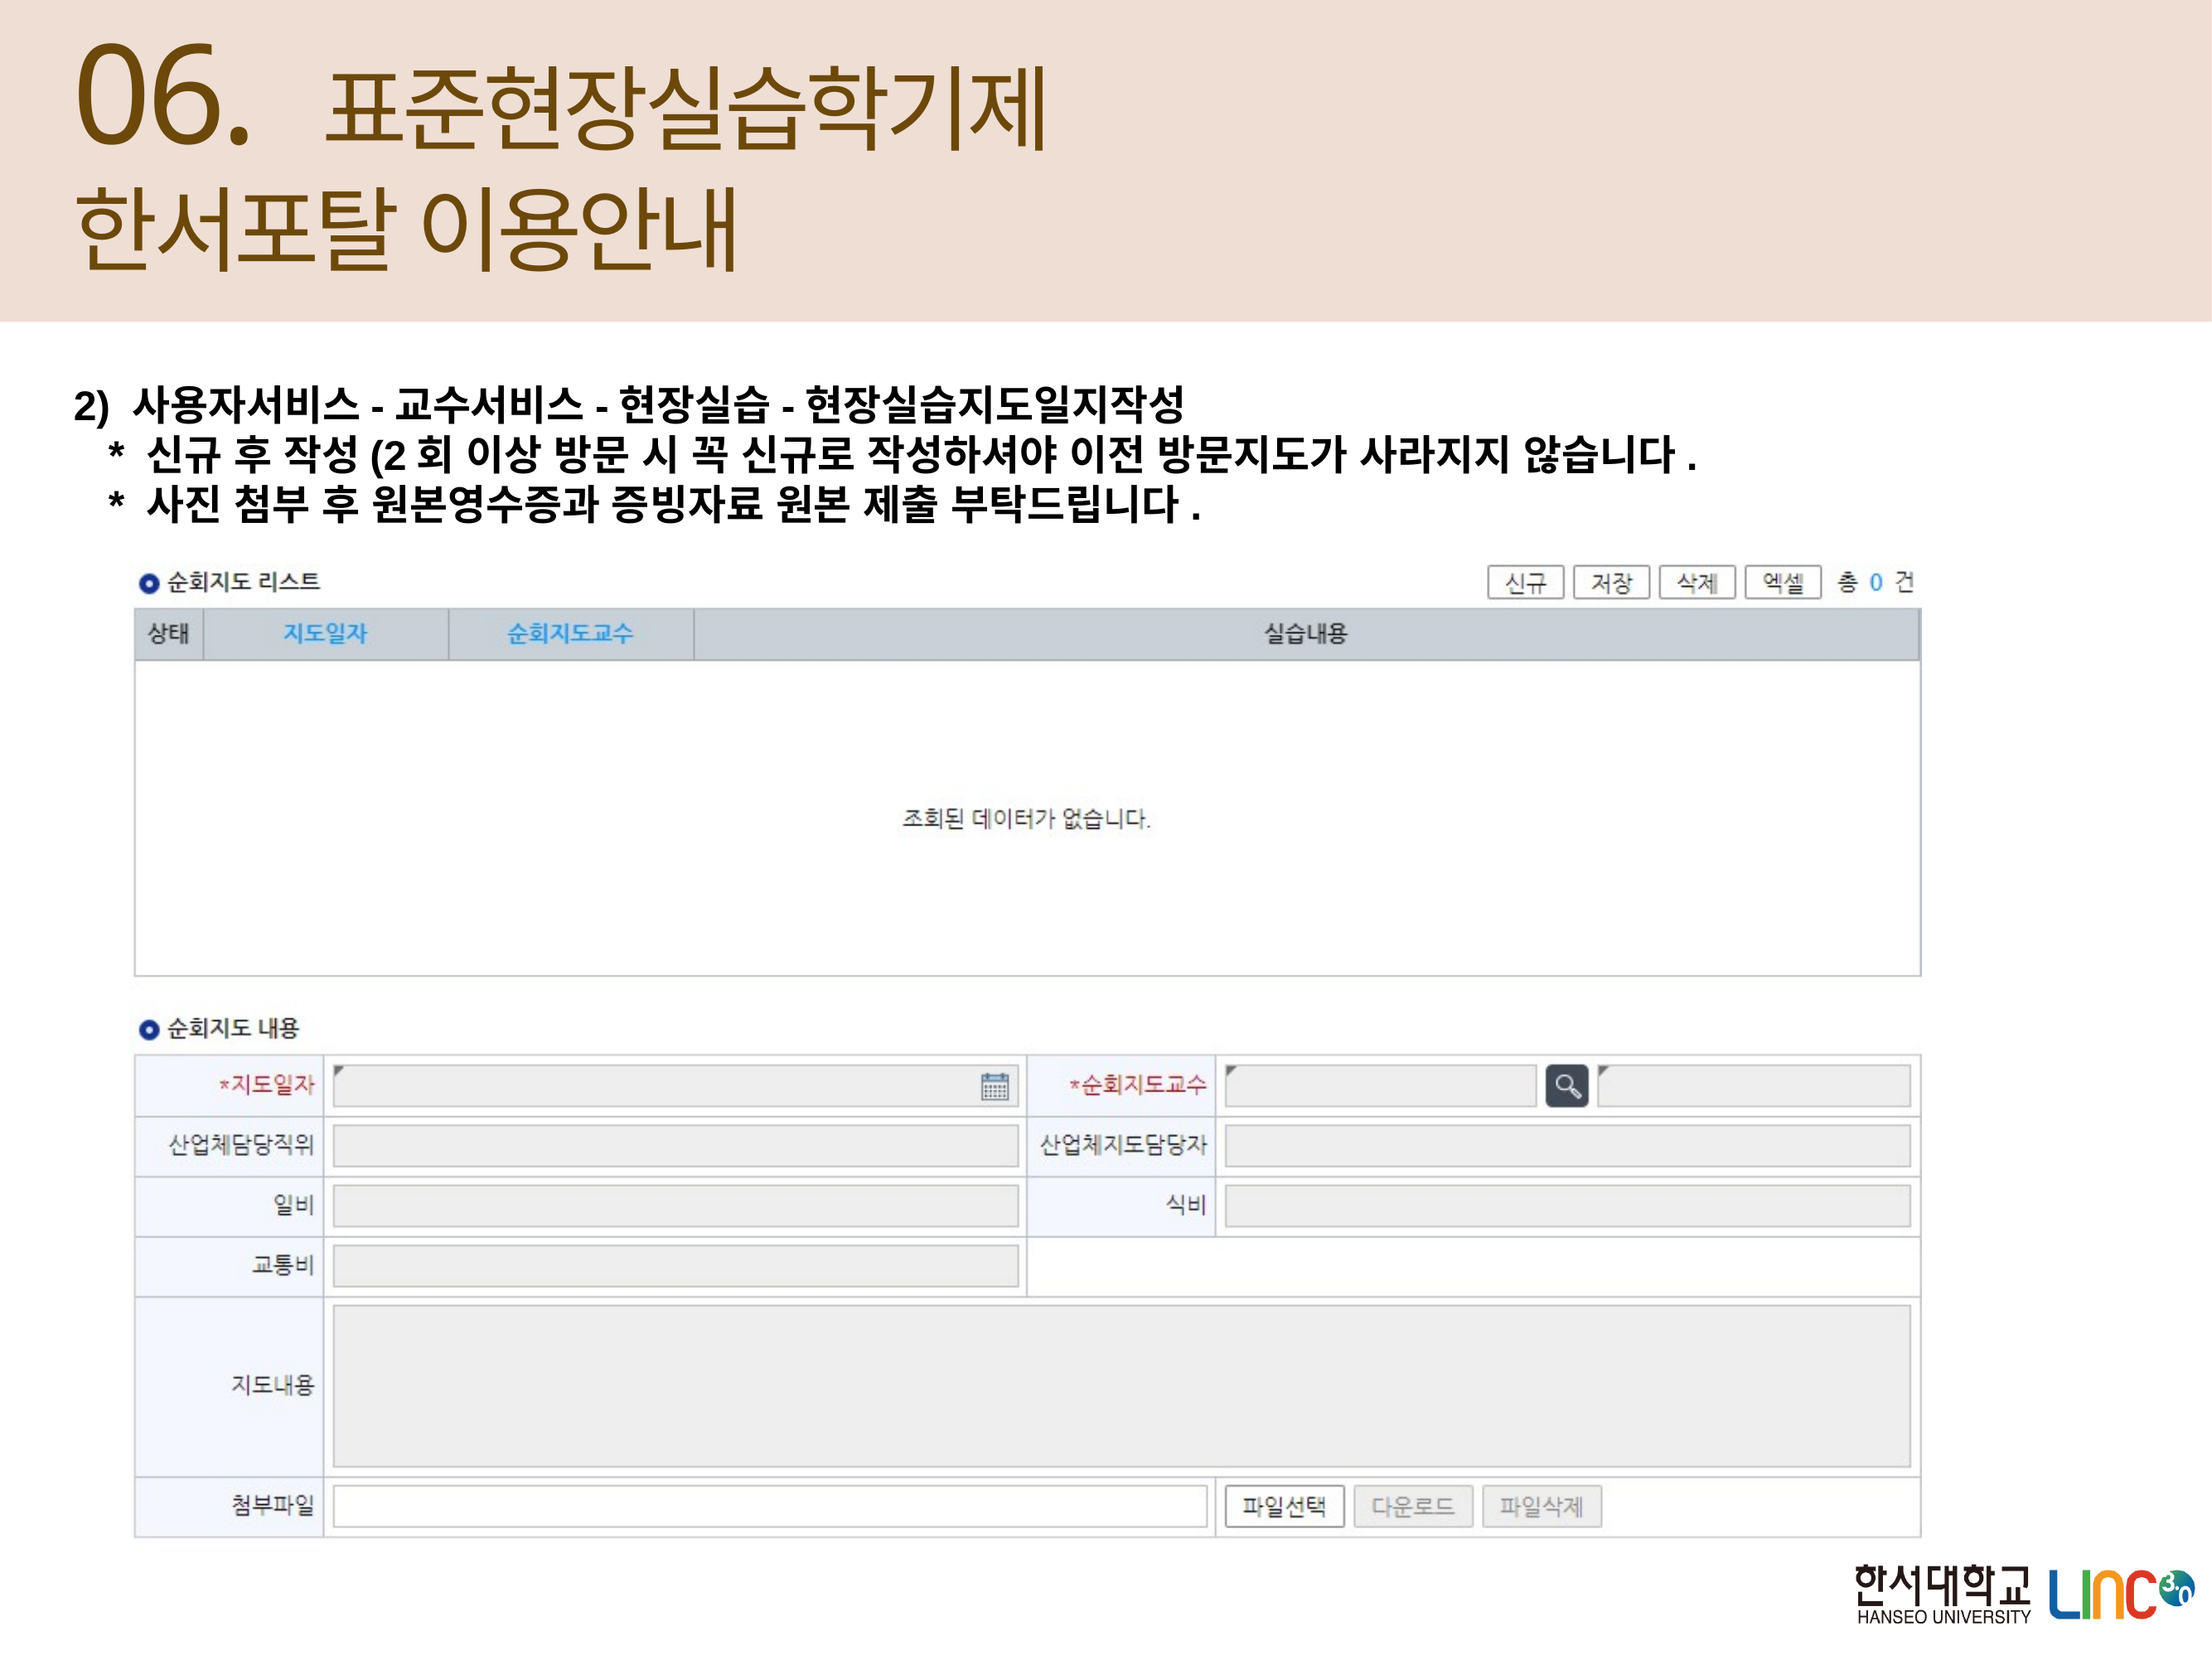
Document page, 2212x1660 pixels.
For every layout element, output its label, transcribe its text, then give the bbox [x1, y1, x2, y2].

text_box 06. 표준현장실습학기제 한서포탈 이용안내 [61, 0, 1396, 290]
picture [129, 536, 2205, 1638]
text_box [0, 0, 2212, 324]
text_box 2) 사용자서비스-교수서비스-현장실습-현장실습지도일지작성 * 신규 후 작성(2회 이상 방문 시 꼭 신규로 작성하셔야 이전 방문지도가 사라지지 않습니다. * 사진 첨부 후 원본영수증과 증빙자료 원본 제출 부탁드립니다. [61, 323, 1925, 535]
